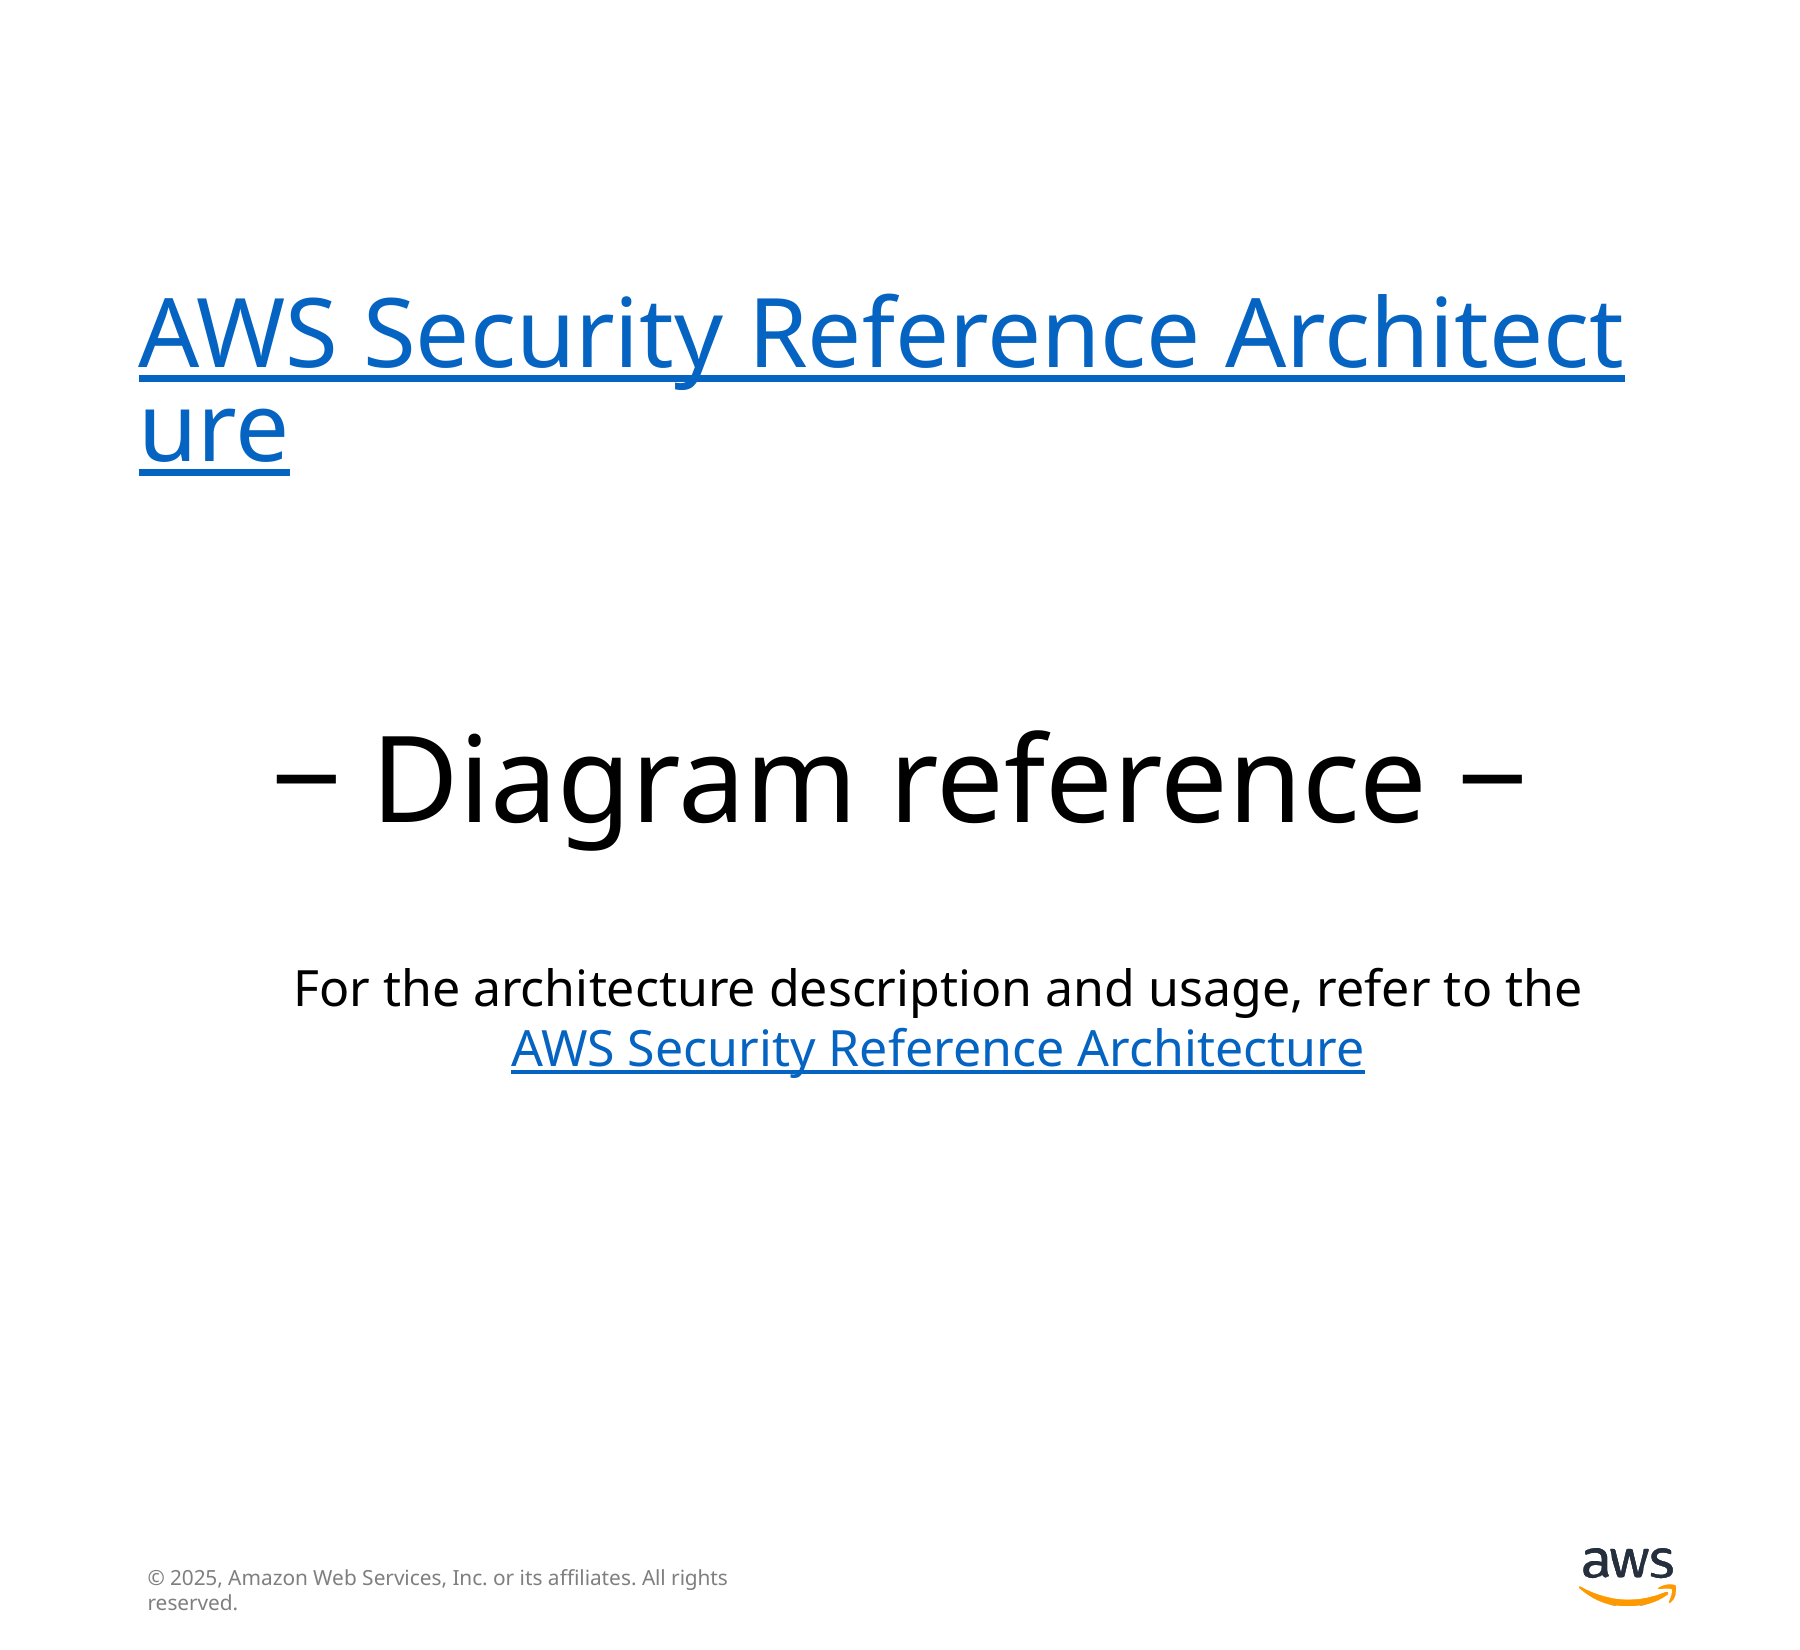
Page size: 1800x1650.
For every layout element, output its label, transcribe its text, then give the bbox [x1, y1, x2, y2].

picture [1579, 1548, 1676, 1607]
title AWS Security Reference Architecture ‒ Diagram reference ‒ [123, 263, 1677, 762]
text_box For the architecture description and usage, refer to the AWS Security Reference Architecture [248, 949, 1628, 1093]
text_box © 2025, Amazon Web Services, Inc. or its affiliates. All rights reserved. [147, 1564, 810, 1615]
